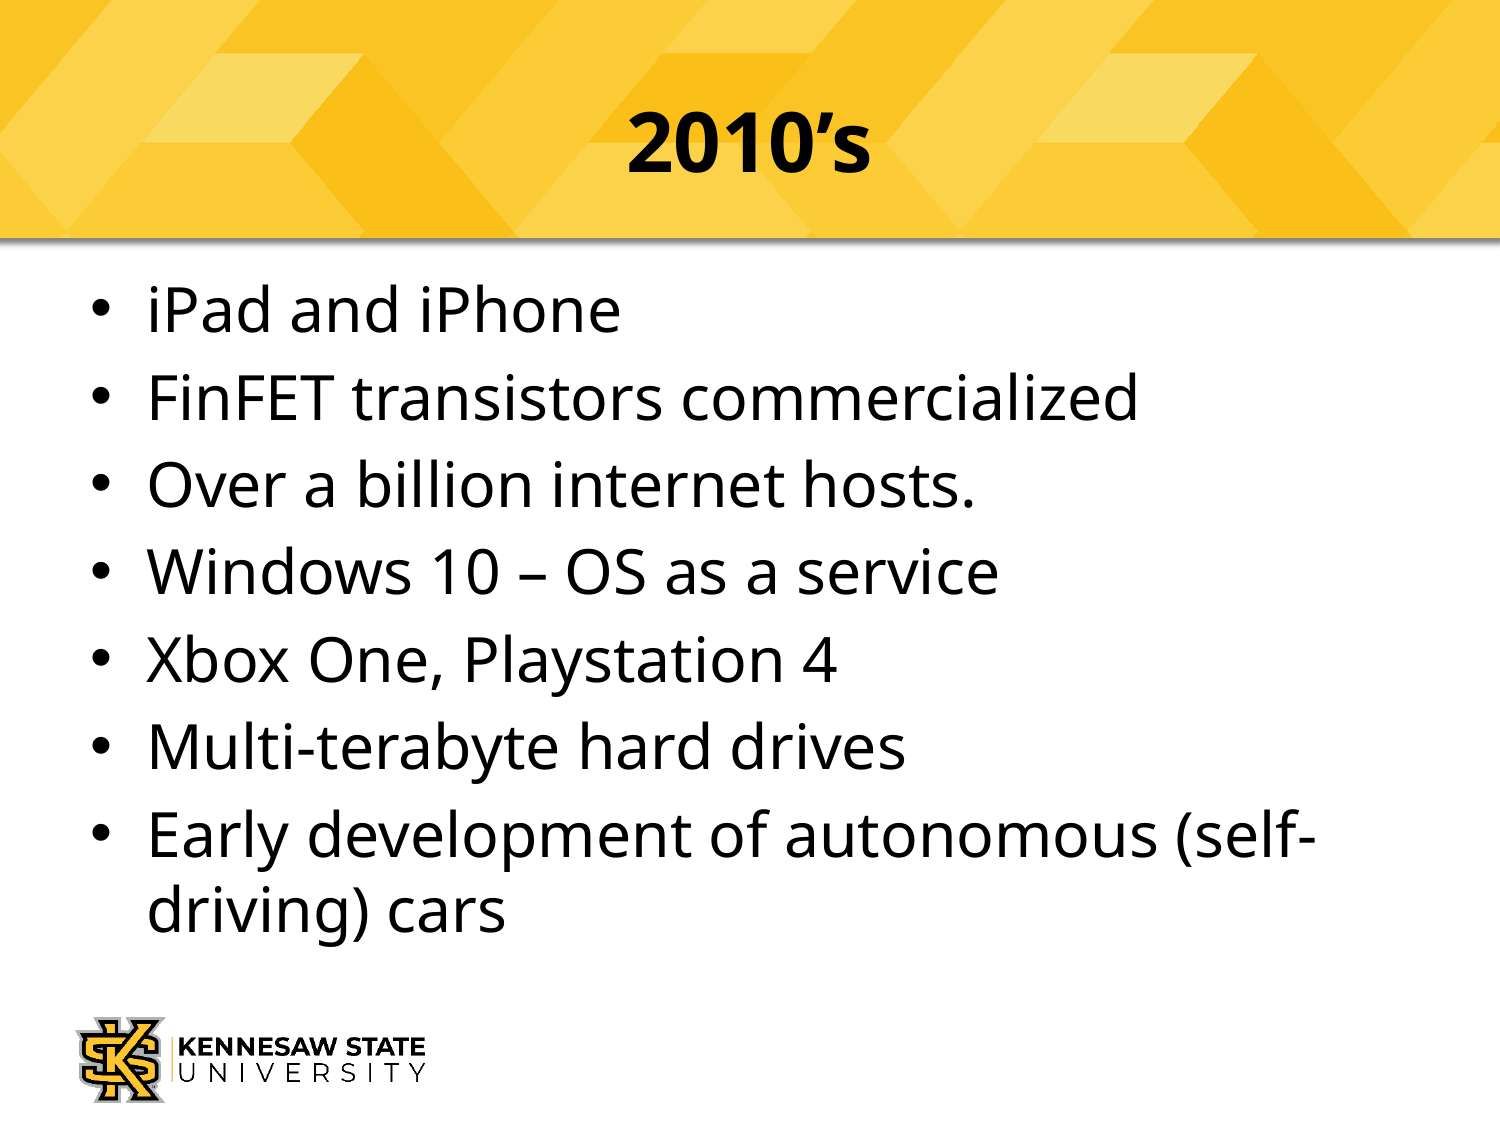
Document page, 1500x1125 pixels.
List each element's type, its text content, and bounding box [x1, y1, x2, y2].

list iPad and iPhone FinFET transistors commercialized Over a billion internet hosts. Windows 10 – OS as a service Xbox One, Playstation 4 Multi-terabyte hard drives Early development of autonomous (self-driving) cars [75, 262, 1425, 1005]
picture [75, 1017, 425, 1103]
picture [0, 0, 1500, 251]
title 2010’s [75, 45, 1425, 233]
